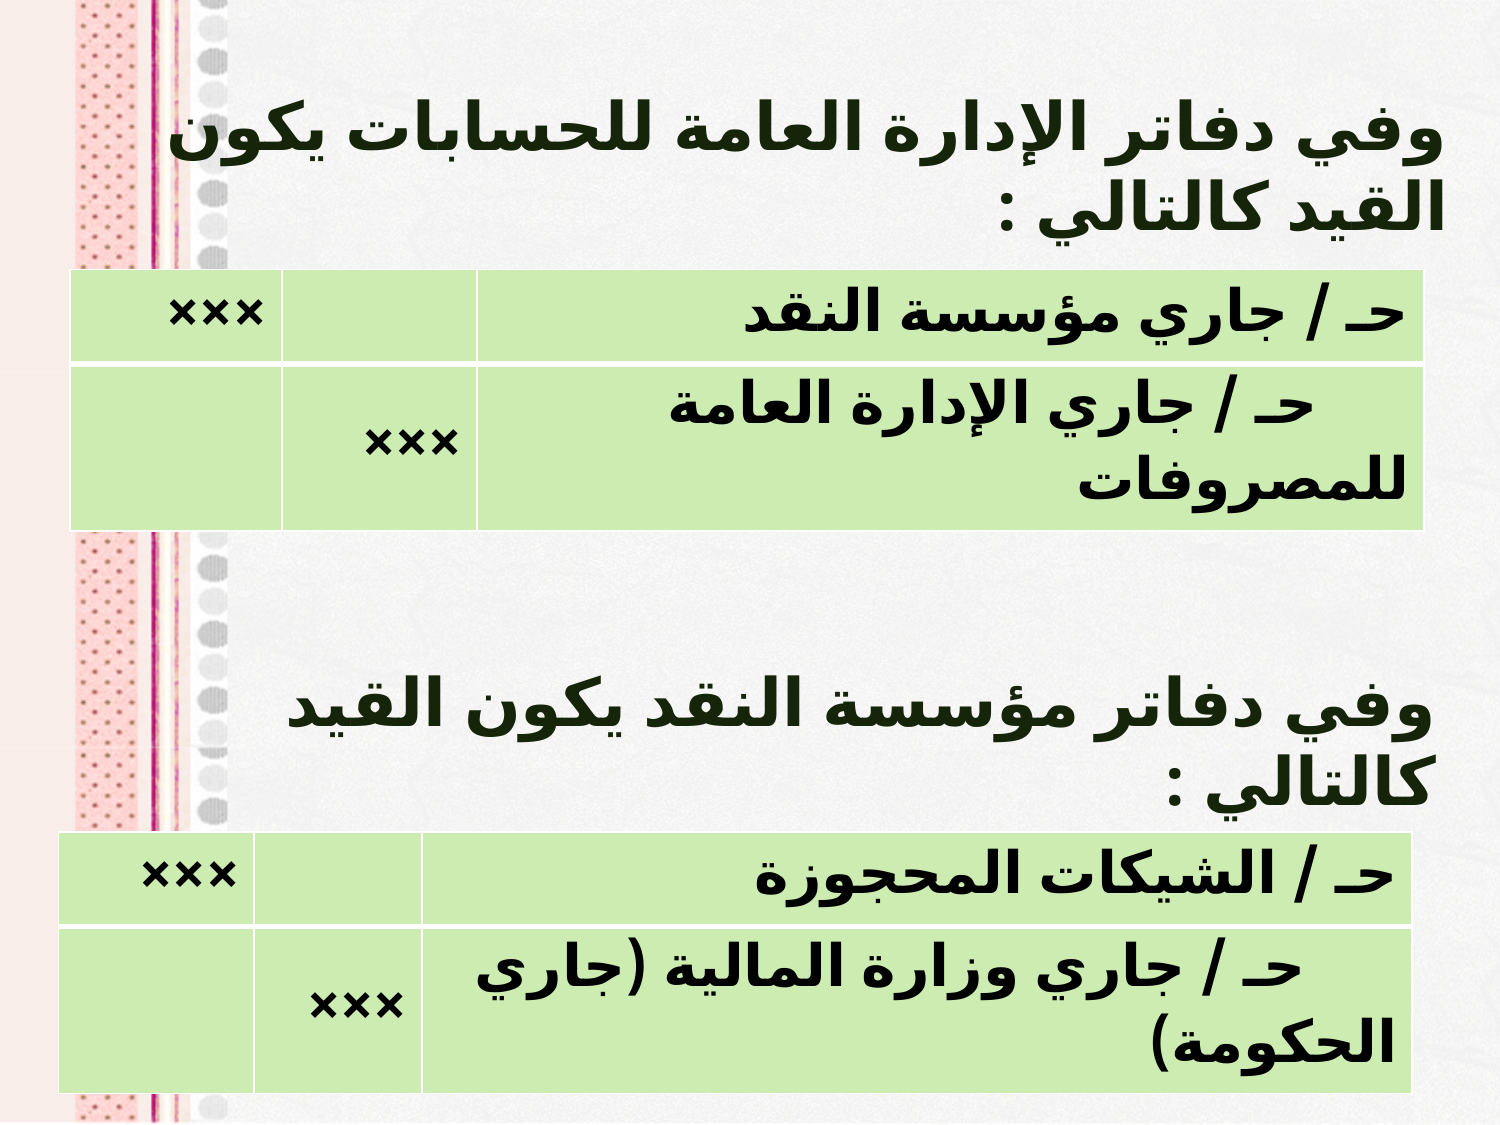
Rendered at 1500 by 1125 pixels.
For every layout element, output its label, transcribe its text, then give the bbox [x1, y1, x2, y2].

table_header ××× [71, 270, 281, 361]
text_box وفي دفاتر الإدارة العامة للحسابات يكون القيد كالتالي : [55, 31, 1468, 297]
table_cell ××× [255, 929, 421, 1093]
table_cell [59, 929, 253, 1093]
picture [0, 0, 1500, 1125]
table_header حـ / الشيكات المحجوزة [423, 833, 1411, 924]
text_box وفي دفاتر مؤسسة النقد يكون القيد كالتالي : [43, 676, 1457, 882]
table_cell حـ / جاري وزارة المالية (جاري الحكومة) [423, 929, 1411, 1093]
table_header حـ / جاري مؤسسة النقد [478, 270, 1423, 361]
table_cell [71, 367, 281, 530]
table_header ××× [59, 833, 253, 924]
table_cell حـ / جاري الإدارة العامة للمصروفات [478, 367, 1423, 530]
table_header [283, 270, 476, 361]
table_cell ××× [283, 367, 476, 530]
table_header [255, 833, 421, 924]
